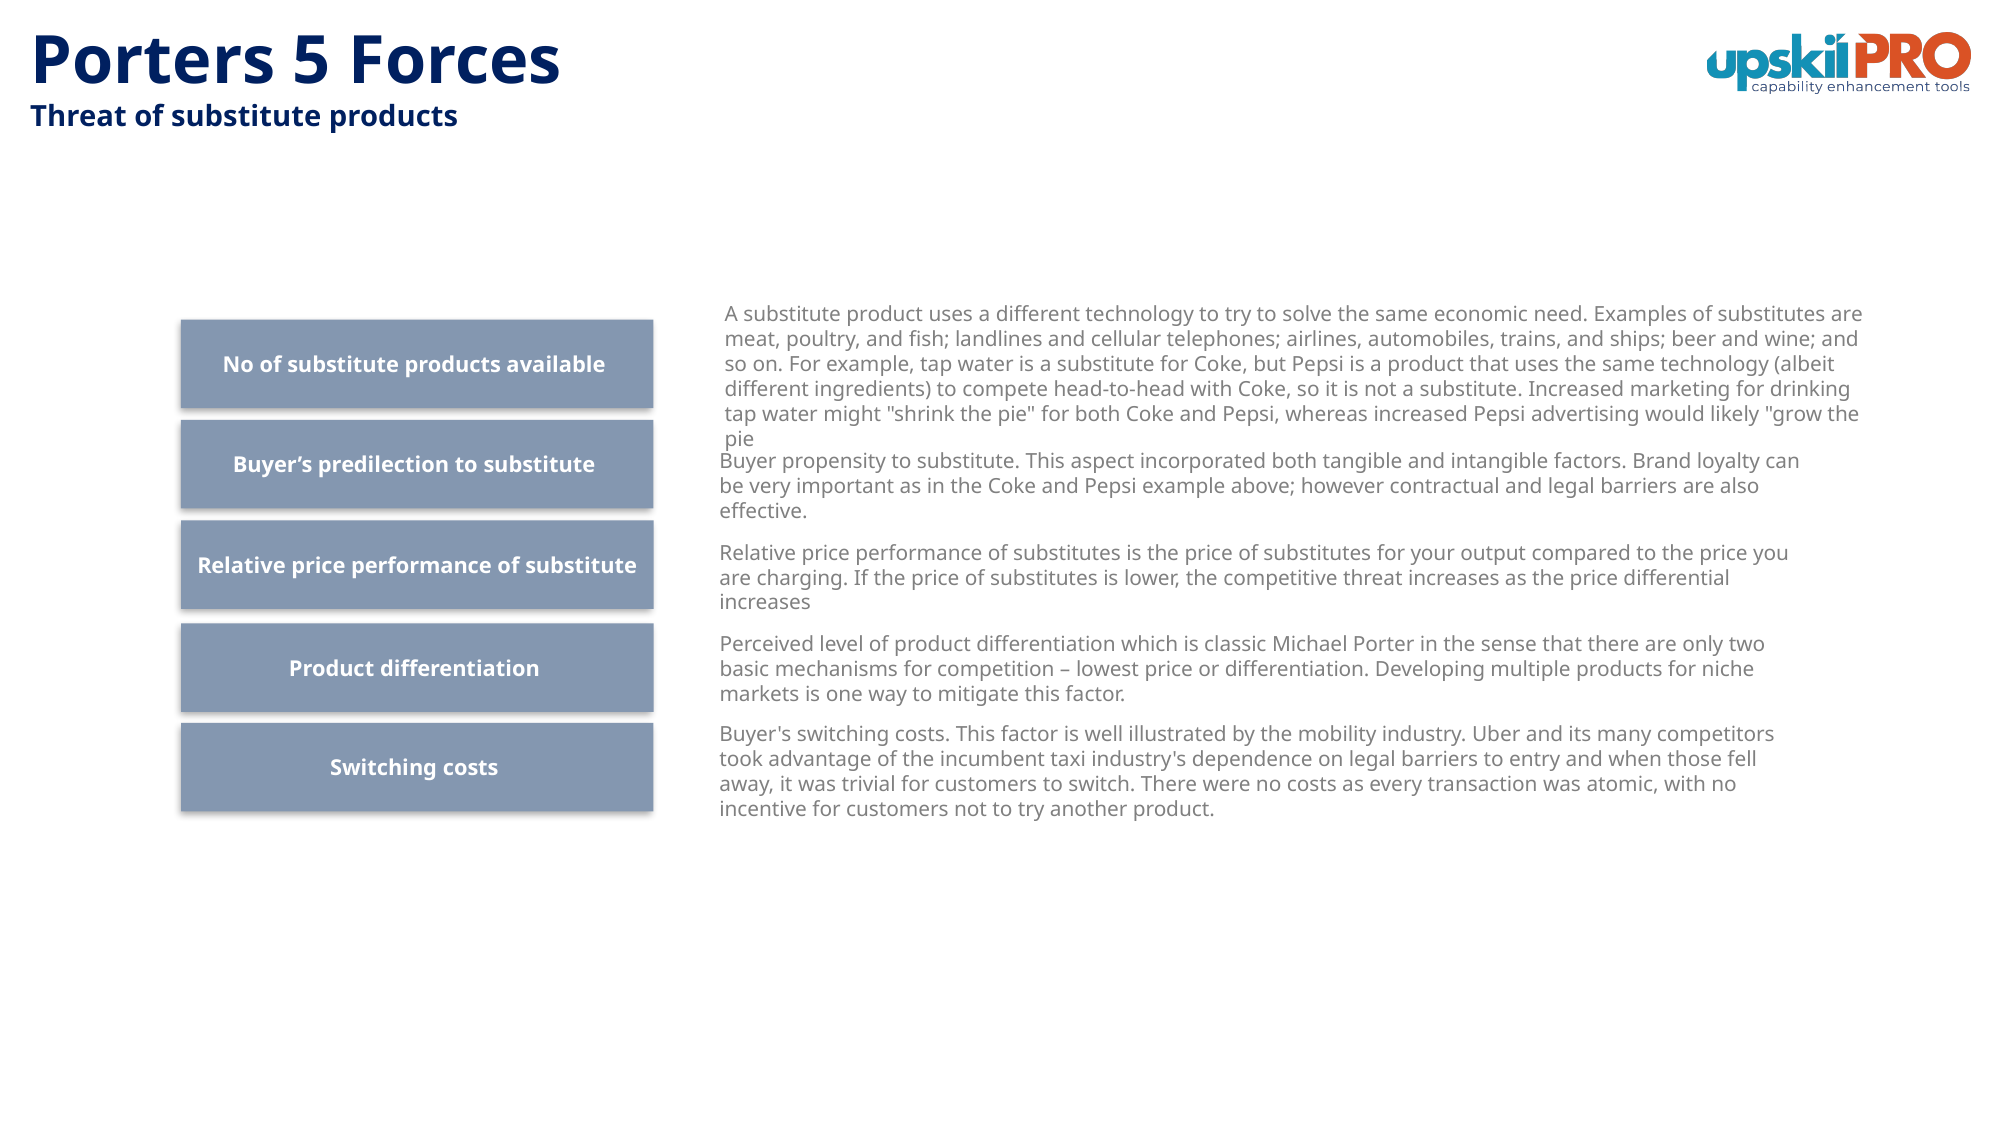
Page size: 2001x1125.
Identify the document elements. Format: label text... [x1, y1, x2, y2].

text_box Perceived level of product differentiation which is classic Michael Porter in the sense that there are only two basic mechanisms for competition – lowest price or differentiation. Developing multiple products for niche markets is one way to mitigate this factor. [704, 623, 1819, 714]
text_box A substitute product uses a different technology to try to solve the same economic need. Examples of substitutes are meat, poultry, and fish; landlines and cellular telephones; airlines, automobiles, trains, and ships; beer and wine; and so on. For example, tap water is a substitute for Coke, but Pepsi is a product that uses the same technology (albeit different ingredients) to compete head-to-head with Coke, so it is not a substitute. Increased marketing for drinking tap water might "shrink the pie" for both Coke and Pepsi, whereas increased Pepsi advertising would likely "grow the pie [709, 293, 1893, 458]
text_box Porters 5 Forces Threat of substitute products [15, 9, 706, 140]
text_box Relative price performance of substitutes is the price of substitutes for your output compared to the price you are charging. If the price of substitutes is lower, the competitive threat increases as the price differential increases [704, 531, 1819, 622]
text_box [180, 319, 654, 812]
text_box Buyer's switching costs. This factor is well illustrated by the mobility industry. Uber and its many competitors took advantage of the incumbent taxi industry's dependence on legal barriers to entry and when those fell away, it was trivial for customers to switch. There were no costs as every transaction was atomic, with no incentive for customers not to try another product. [704, 714, 1819, 829]
text_box Buyer propensity to substitute. This aspect incorporated both tangible and intangible factors. Brand loyalty can be very important as in the Coke and Pepsi example above; however contractual and legal barriers are also effective. [704, 440, 1819, 530]
picture [1707, 32, 1971, 94]
